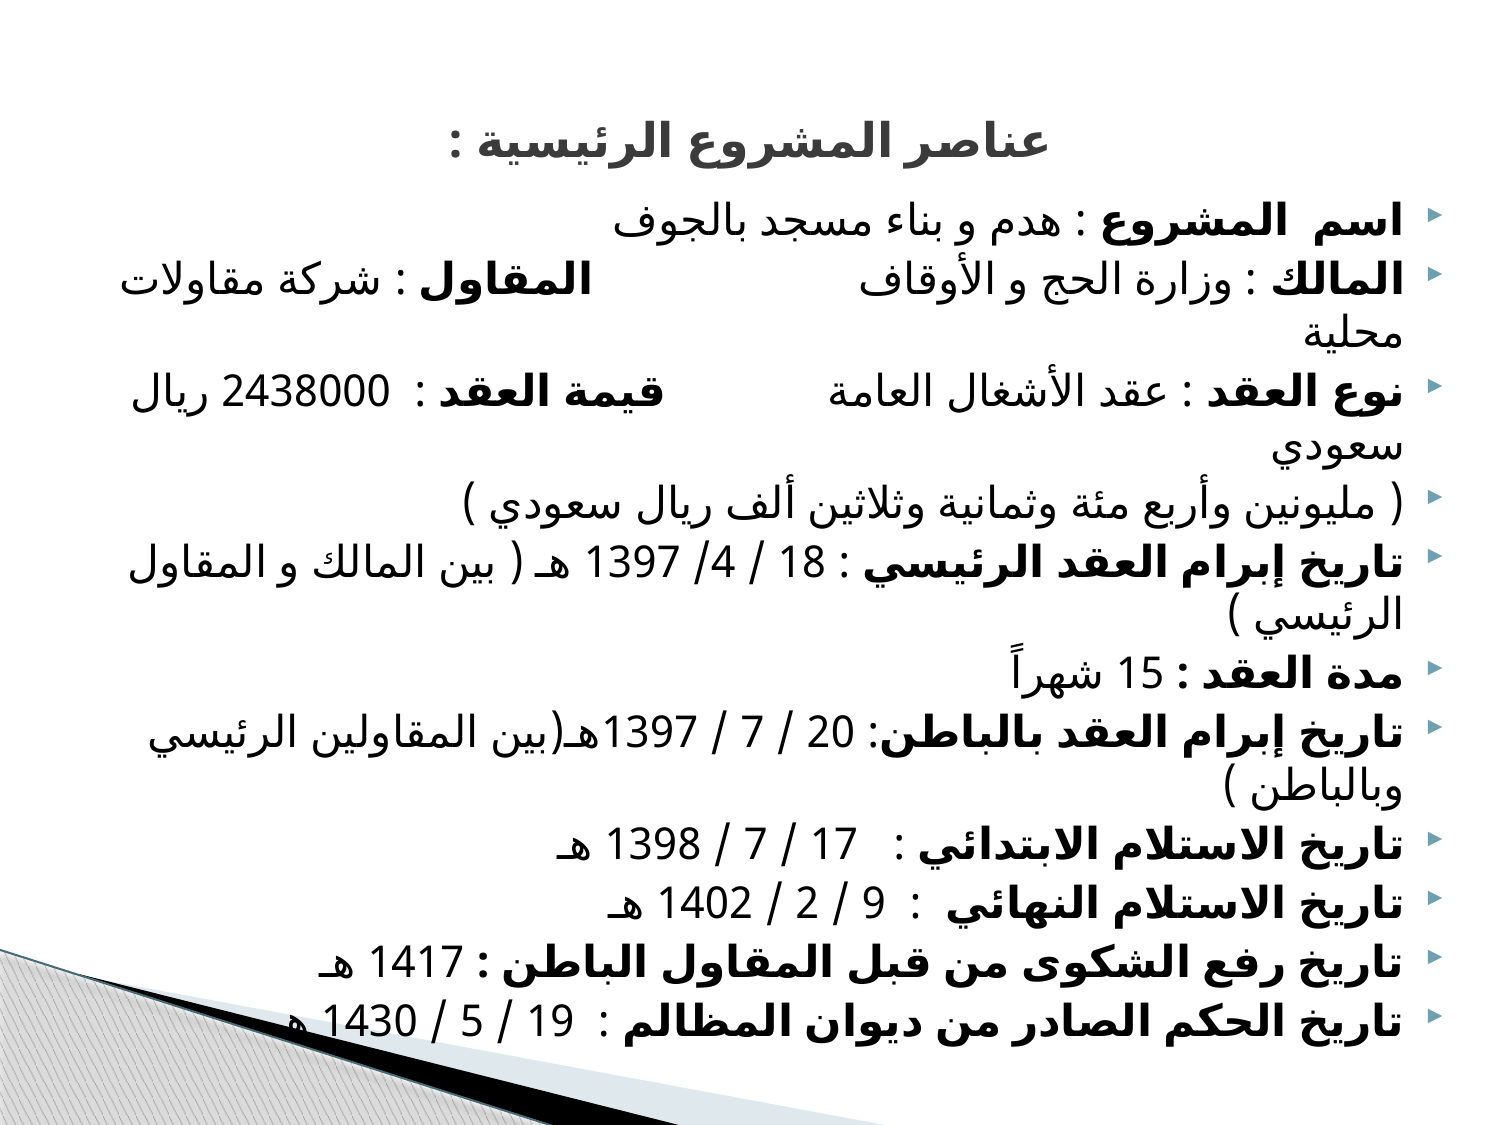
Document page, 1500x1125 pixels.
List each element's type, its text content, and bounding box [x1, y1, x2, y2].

title عناصر المشروع الرئيسية : [75, 45, 1425, 233]
list اسم المشروع : هدم و بناء مسجد بالجوف المالك : وزارة الحج و الأوقاف المقاول : شركة مقاولات محلية نوع العقد : عقد الأشغال العامة قيمة العقد : 2438000 ريال سعودي ( مليونين وأربع مئة وثمانية وثلاثين ألف ريال سعودي ) تاريخ إبرام العقد الرئيسي : 18 / 4/ 1397 هـ ( بين المالك و المقاول الرئيسي ) مدة العقد : 15 شهراً تاريخ إبرام العقد بالباطن: 20 / 7 / 1397هـ(بين المقاولين الرئيسي وبالباطن ) تاريخ الاستلام الابتدائي : 17 / 7 / 1398 هـ تاريخ الاستلام النهائي : 9 / 2 / 1402 هـ تاريخ رفع الشكوى من قبل المقاول الباطن : 1417 هـ تاريخ الحكم الصادر من ديوان المظالم : 19 / 5 / 1430 هـ [29, 184, 1471, 1059]
